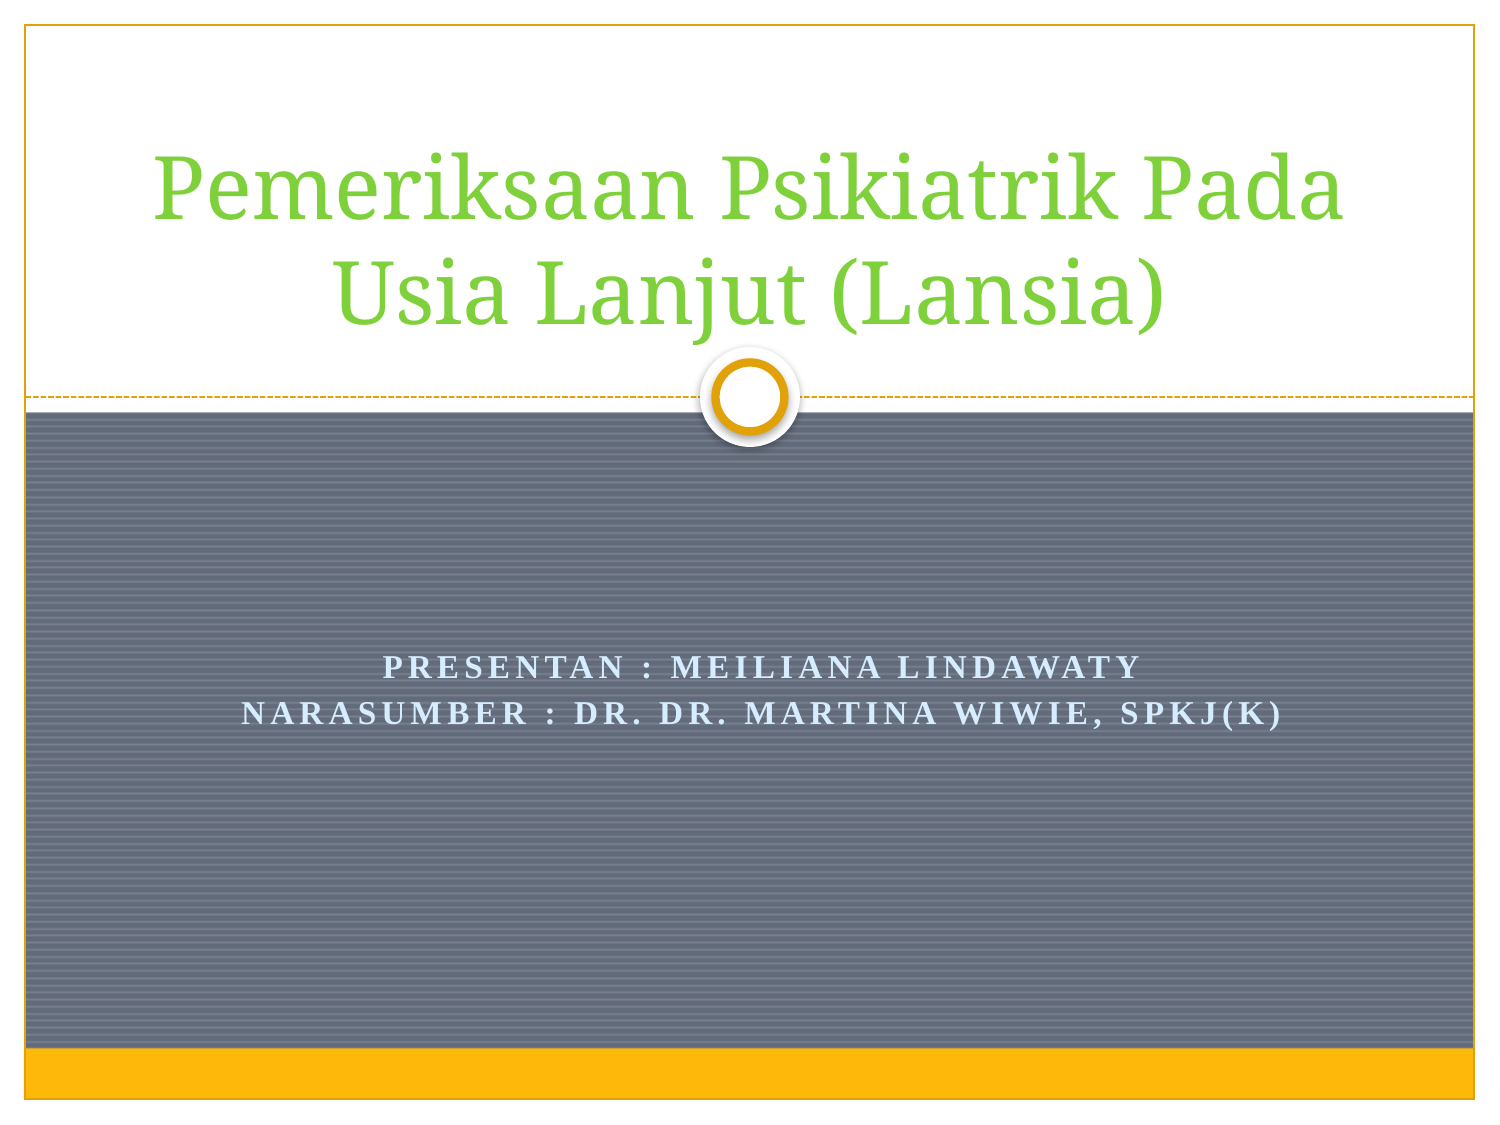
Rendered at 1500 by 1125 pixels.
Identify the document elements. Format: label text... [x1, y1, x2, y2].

subtitle PreseNtan : Meiliana Lindawaty Narasumber : Dr. dr. Martina Wiwie, SpKJ(K) [105, 637, 1418, 925]
title Pemeriksaan Psikiatrik Pada Usia Lanjut (Lansia) [112, 62, 1388, 350]
